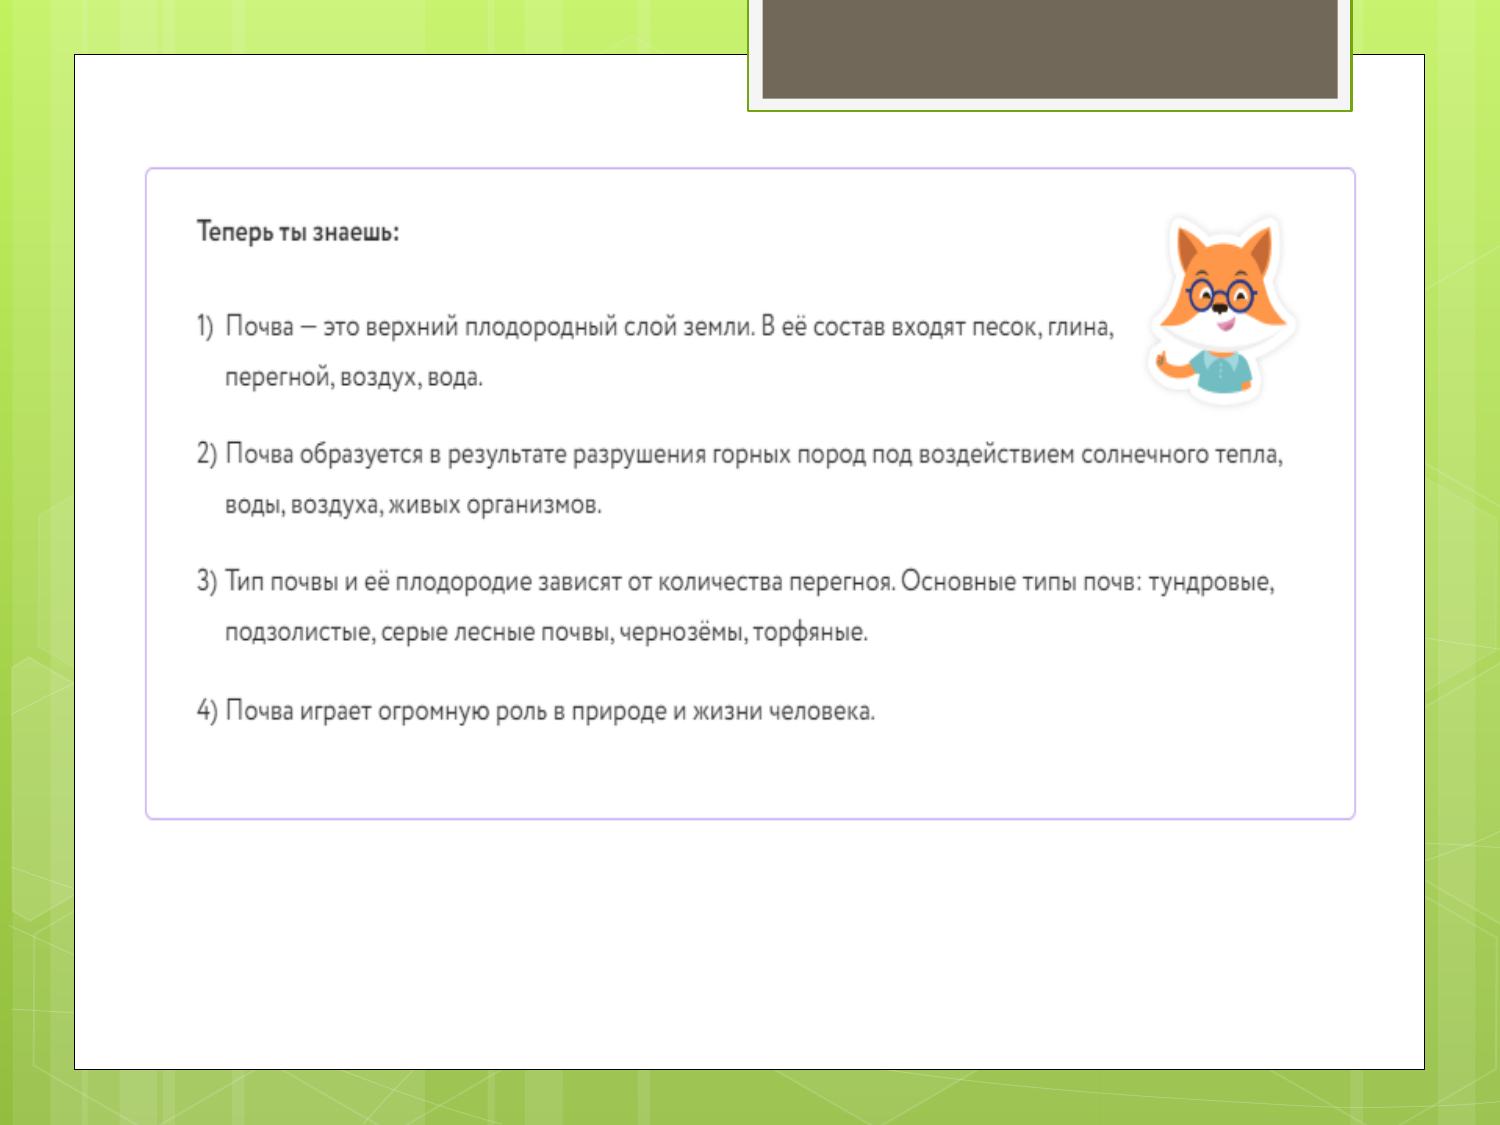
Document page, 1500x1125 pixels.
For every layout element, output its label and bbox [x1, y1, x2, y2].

picture [136, 160, 1364, 837]
